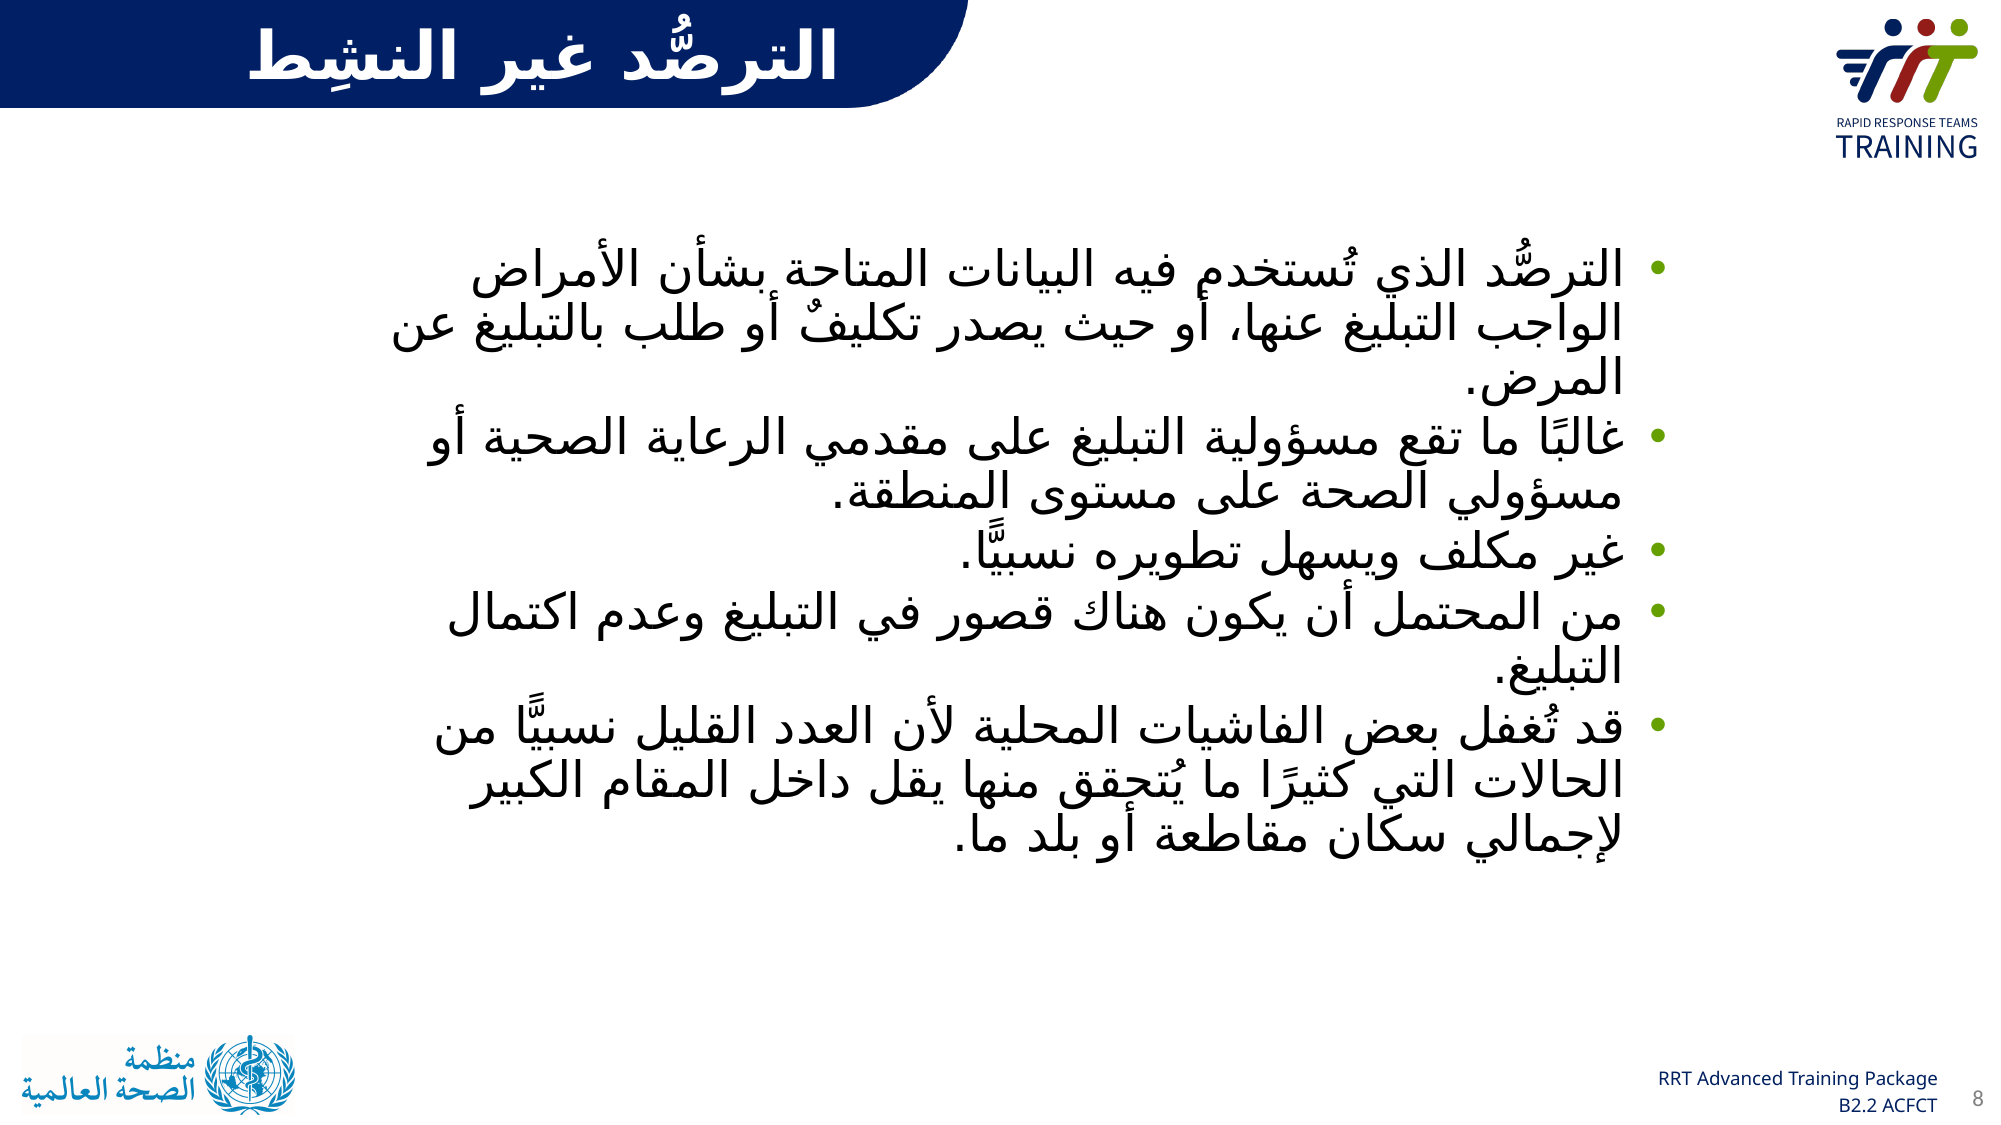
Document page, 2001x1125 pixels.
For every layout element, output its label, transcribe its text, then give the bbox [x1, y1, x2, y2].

text_box الترصُّد غير النشِط [22, 13, 849, 102]
picture [1835, 19, 1978, 167]
list الترصُّد الذي تُستخدم فيه البيانات المتاحة بشأن الأمراض الواجب التبليغ عنها، أو حيث يصدر تكليفٌ أو طلب بالتبليغ عن المرض. غالبًا ما تقع مسؤولية التبليغ على مقدمي الرعاية الصحية أو مسؤولي الصحة على مستوى المنطقة. غير مكلف ويسهل تطويره نسبيًّا. من المحتمل أن يكون هناك قصور في التبليغ وعدم اكتمال التبليغ. قد تُغفل بعض الفاشيات المحلية لأن العدد القليل نسبيًّا من الحالات التي كثيرًا ما يُتحقق منها يقل داخل المقام الكبير لإجمالي سكان مقاطعة أو بلد ما. [325, 235, 1675, 890]
picture [252, 1050, 258, 1059]
picture [0, 0, 969, 108]
picture [22, 1035, 295, 1115]
